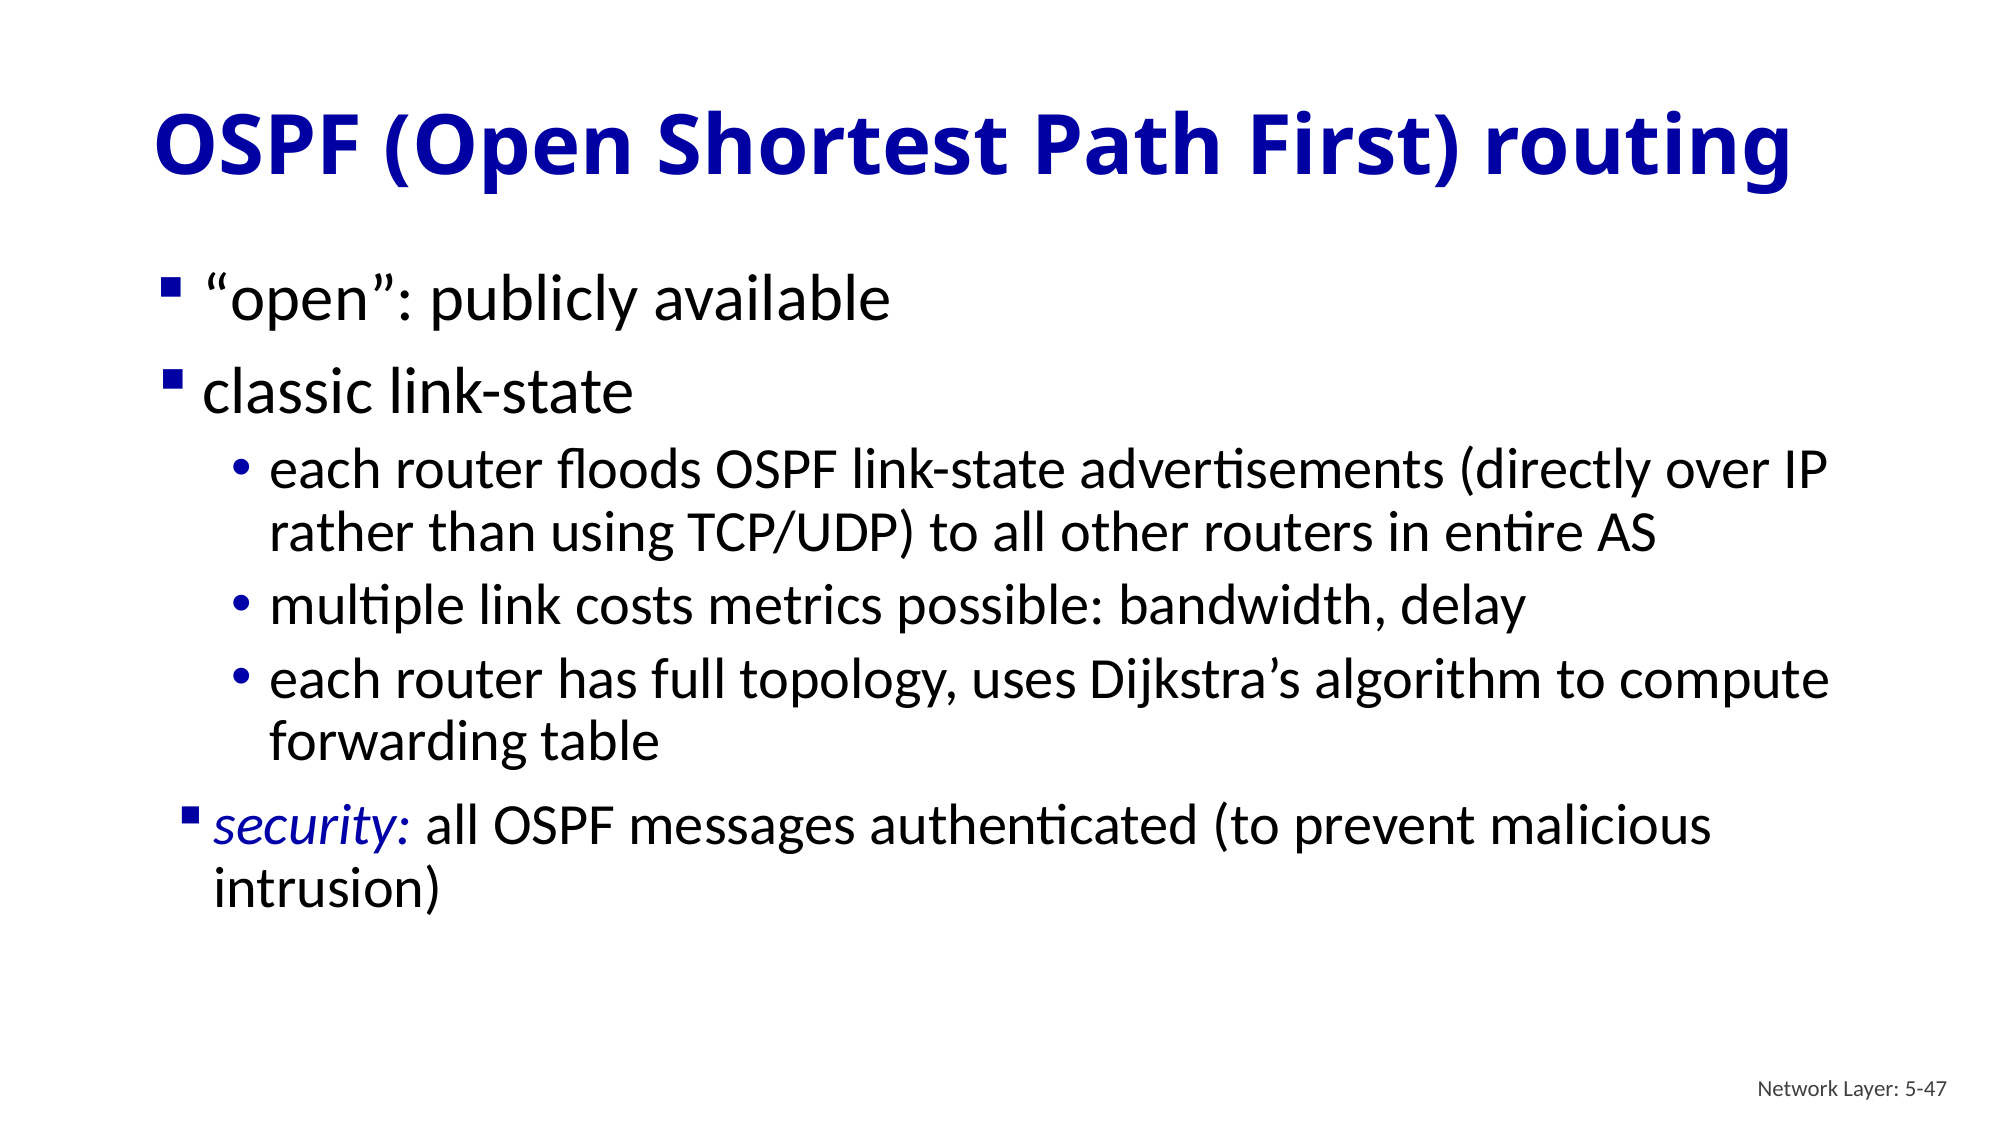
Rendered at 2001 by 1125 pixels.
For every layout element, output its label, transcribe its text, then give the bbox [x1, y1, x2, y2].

title OSPF (Open Shortest Path First) routing [137, 74, 1922, 221]
slide_number Network Layer: 5-47 [1512, 1056, 1963, 1117]
text_box “open”: publicly available classic link-state each router floods OSPF link-state advertisements (directly over IP rather than using TCP/UDP) to all other routers in entire AS multiple link costs metrics possible: bandwidth, delay each router has full topology, uses Dijkstra’s algorithm to compute forwarding table security: all OSPF messages authenticated (to prevent malicious intrusion) [140, 255, 1936, 1038]
